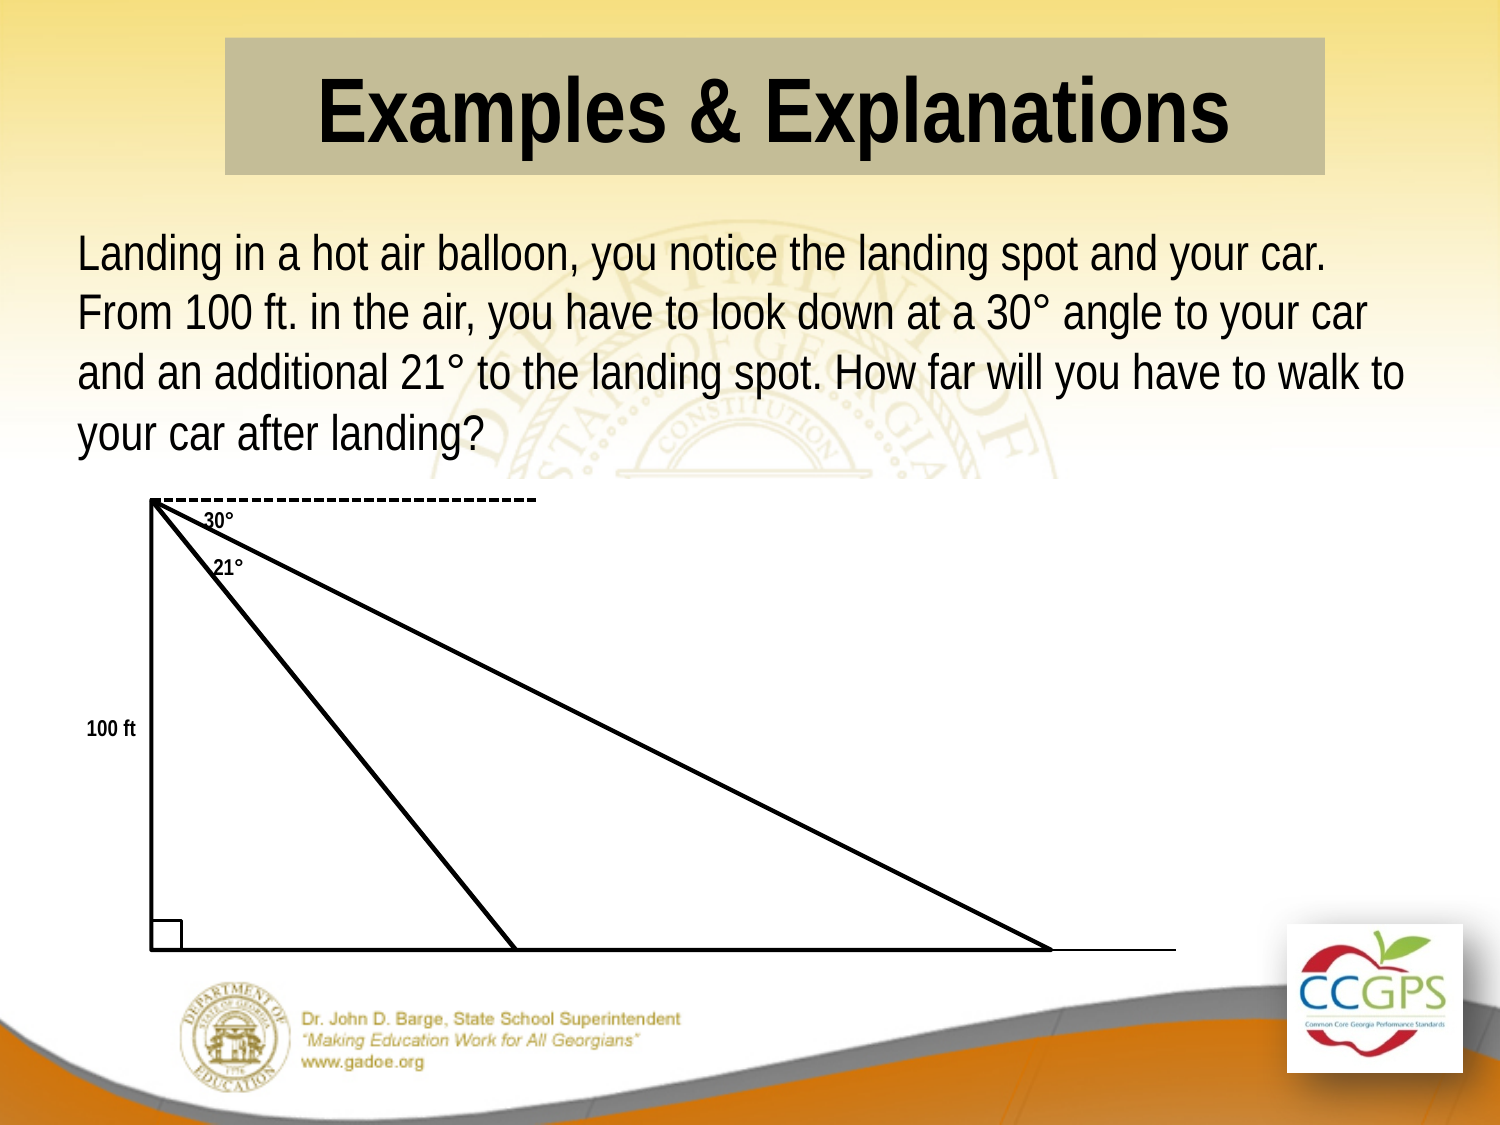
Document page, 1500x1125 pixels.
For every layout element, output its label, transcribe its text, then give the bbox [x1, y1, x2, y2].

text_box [58, 480, 1188, 963]
picture [0, 0, 1500, 1125]
subtitle Landing in a hot air balloon, you notice the landing spot and your car. From 100 ft. in the air, you have to look down at a 30° angle to your car and an additional 21° to the landing spot. How far will you have to walk to your car after landing? [62, 212, 1426, 926]
title Examples & Explanations [224, 37, 1326, 176]
